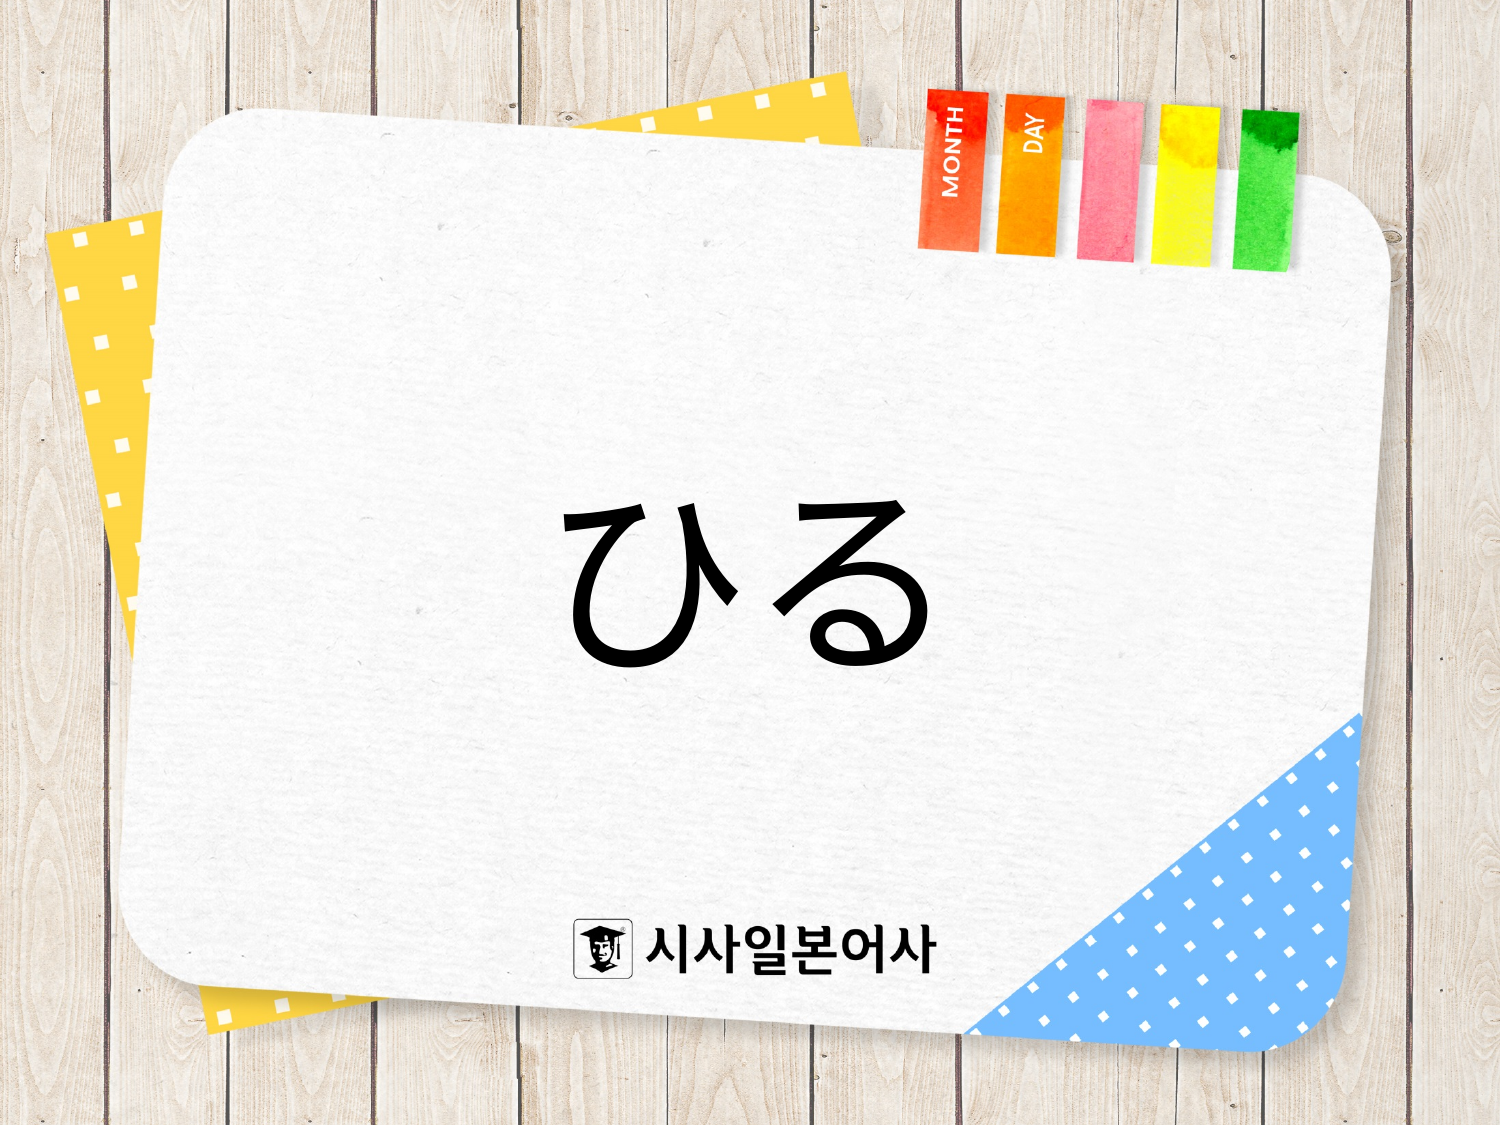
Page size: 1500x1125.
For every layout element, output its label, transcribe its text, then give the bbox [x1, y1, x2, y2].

title ひる [75, 338, 1425, 811]
picture [0, 0, 1500, 1125]
